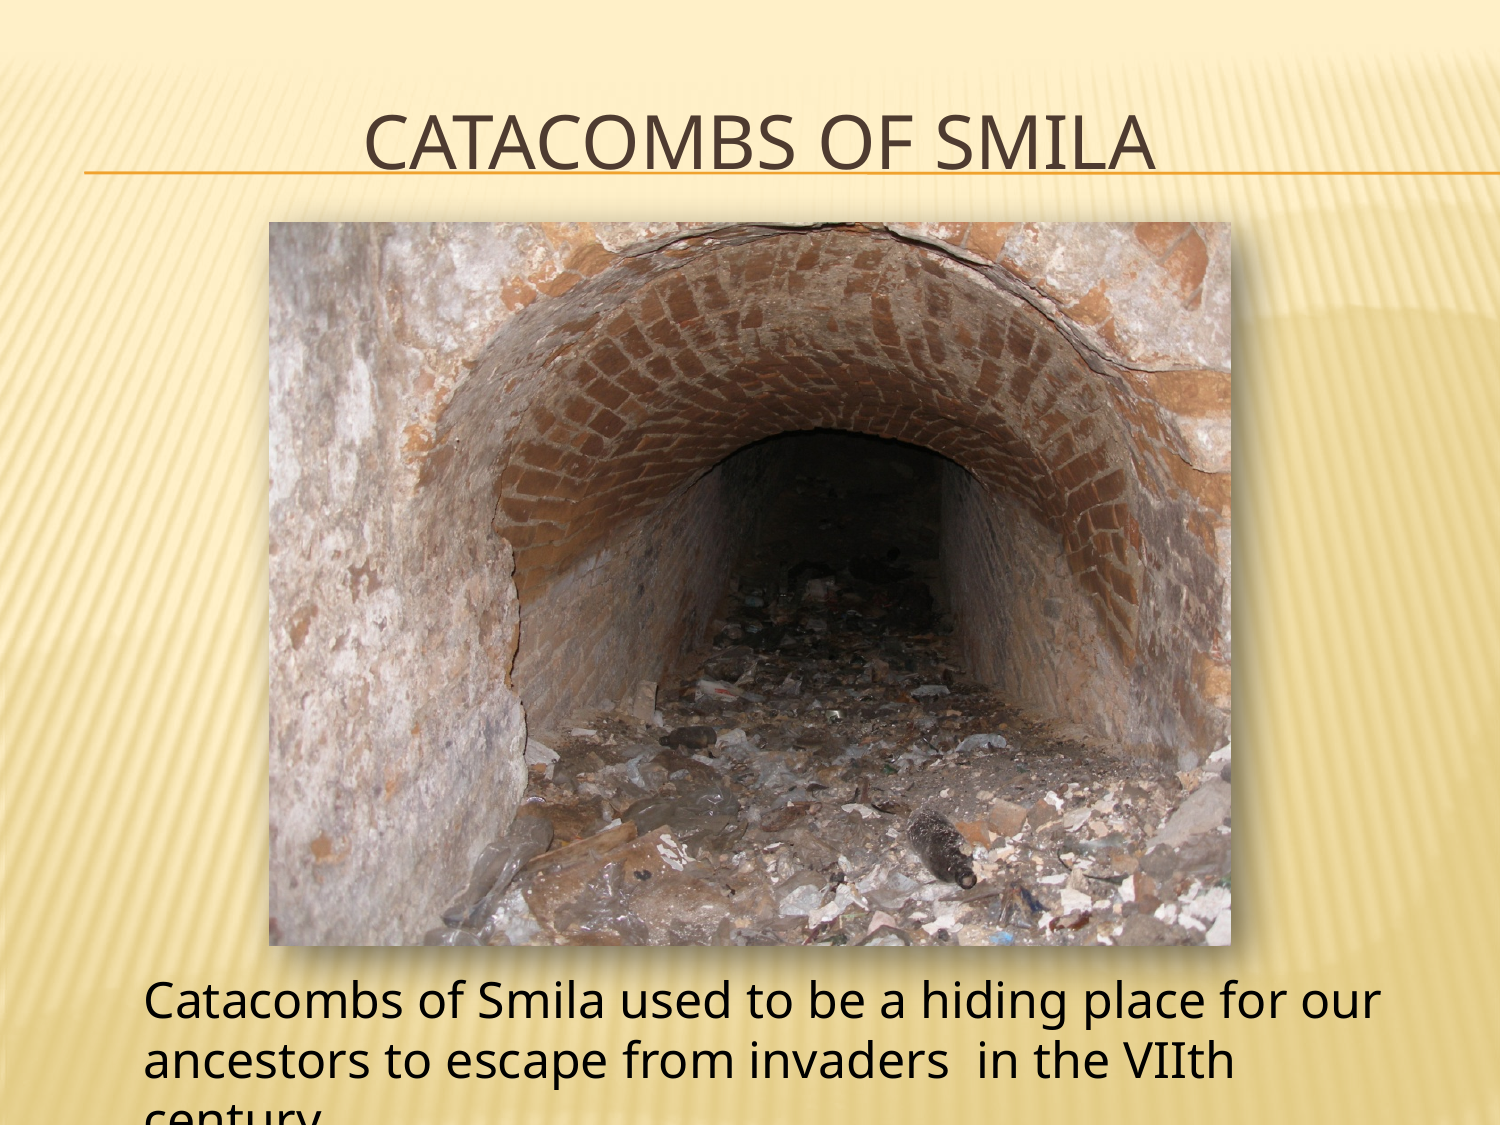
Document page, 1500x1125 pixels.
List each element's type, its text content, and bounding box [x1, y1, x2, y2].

text_box Catacombs of Smila used to be a hiding place for our ancestors to escape from invaders in the VIIth century. [128, 960, 1454, 1125]
picture [269, 222, 1231, 946]
title Catacombs of Smila [46, 70, 1472, 208]
